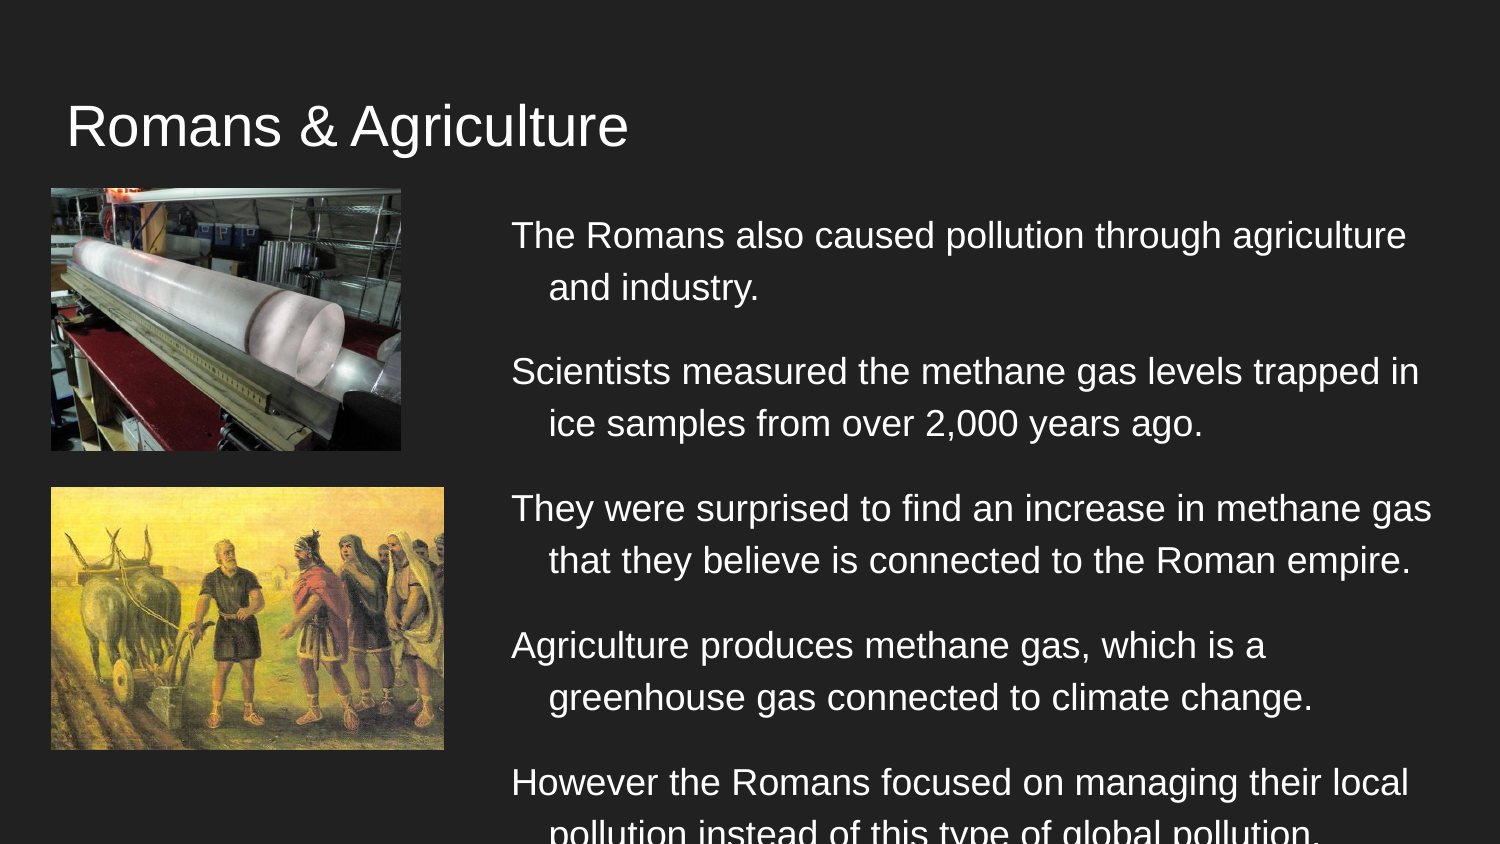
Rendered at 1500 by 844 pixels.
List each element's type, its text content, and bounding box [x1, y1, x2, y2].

list The Romans also caused pollution through agriculture and industry. Scientists measured the methane gas levels trapped in ice samples from over 2,000 years ago. They were surprised to find an increase in methane gas that they believe is connected to the Roman empire. Agriculture produces methane gas, which is a greenhouse gas connected to climate change. However the Romans focused on managing their local pollution instead of this type of global pollution. [458, 189, 1449, 750]
title Romans & Agriculture [51, 72, 1449, 167]
picture [50, 188, 401, 452]
picture [50, 487, 444, 750]
